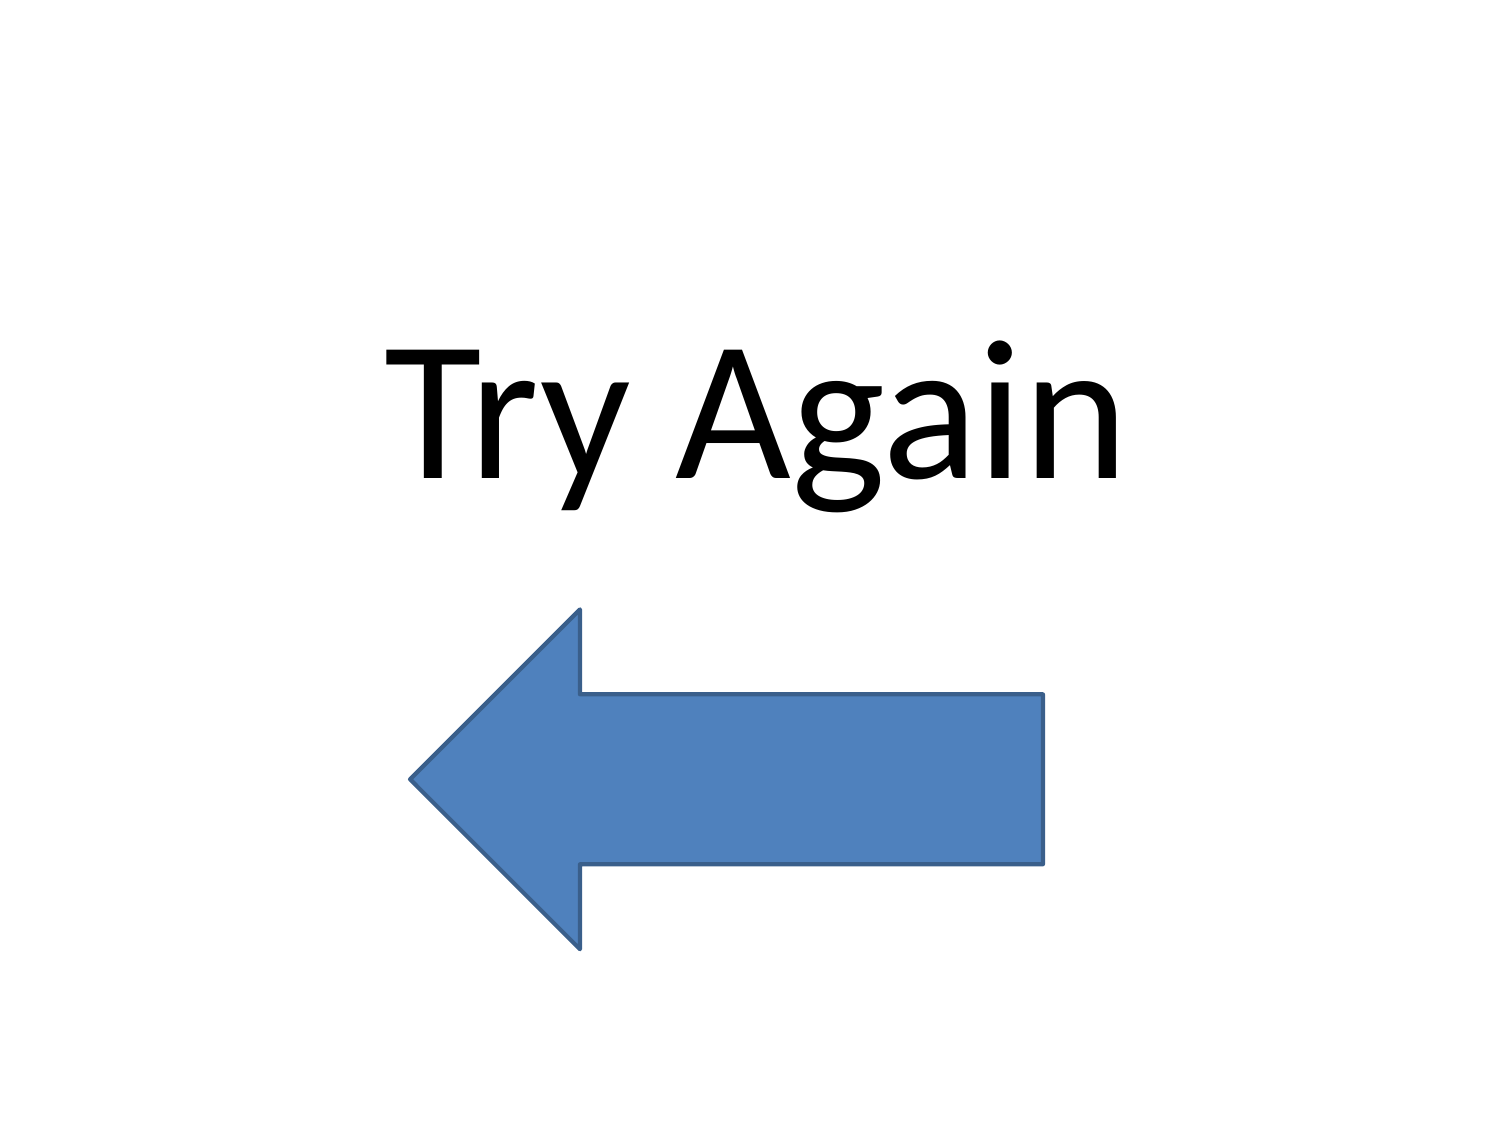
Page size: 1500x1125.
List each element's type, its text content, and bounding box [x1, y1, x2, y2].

title Try Again [82, 304, 1432, 493]
text_box [407, 607, 1046, 952]
